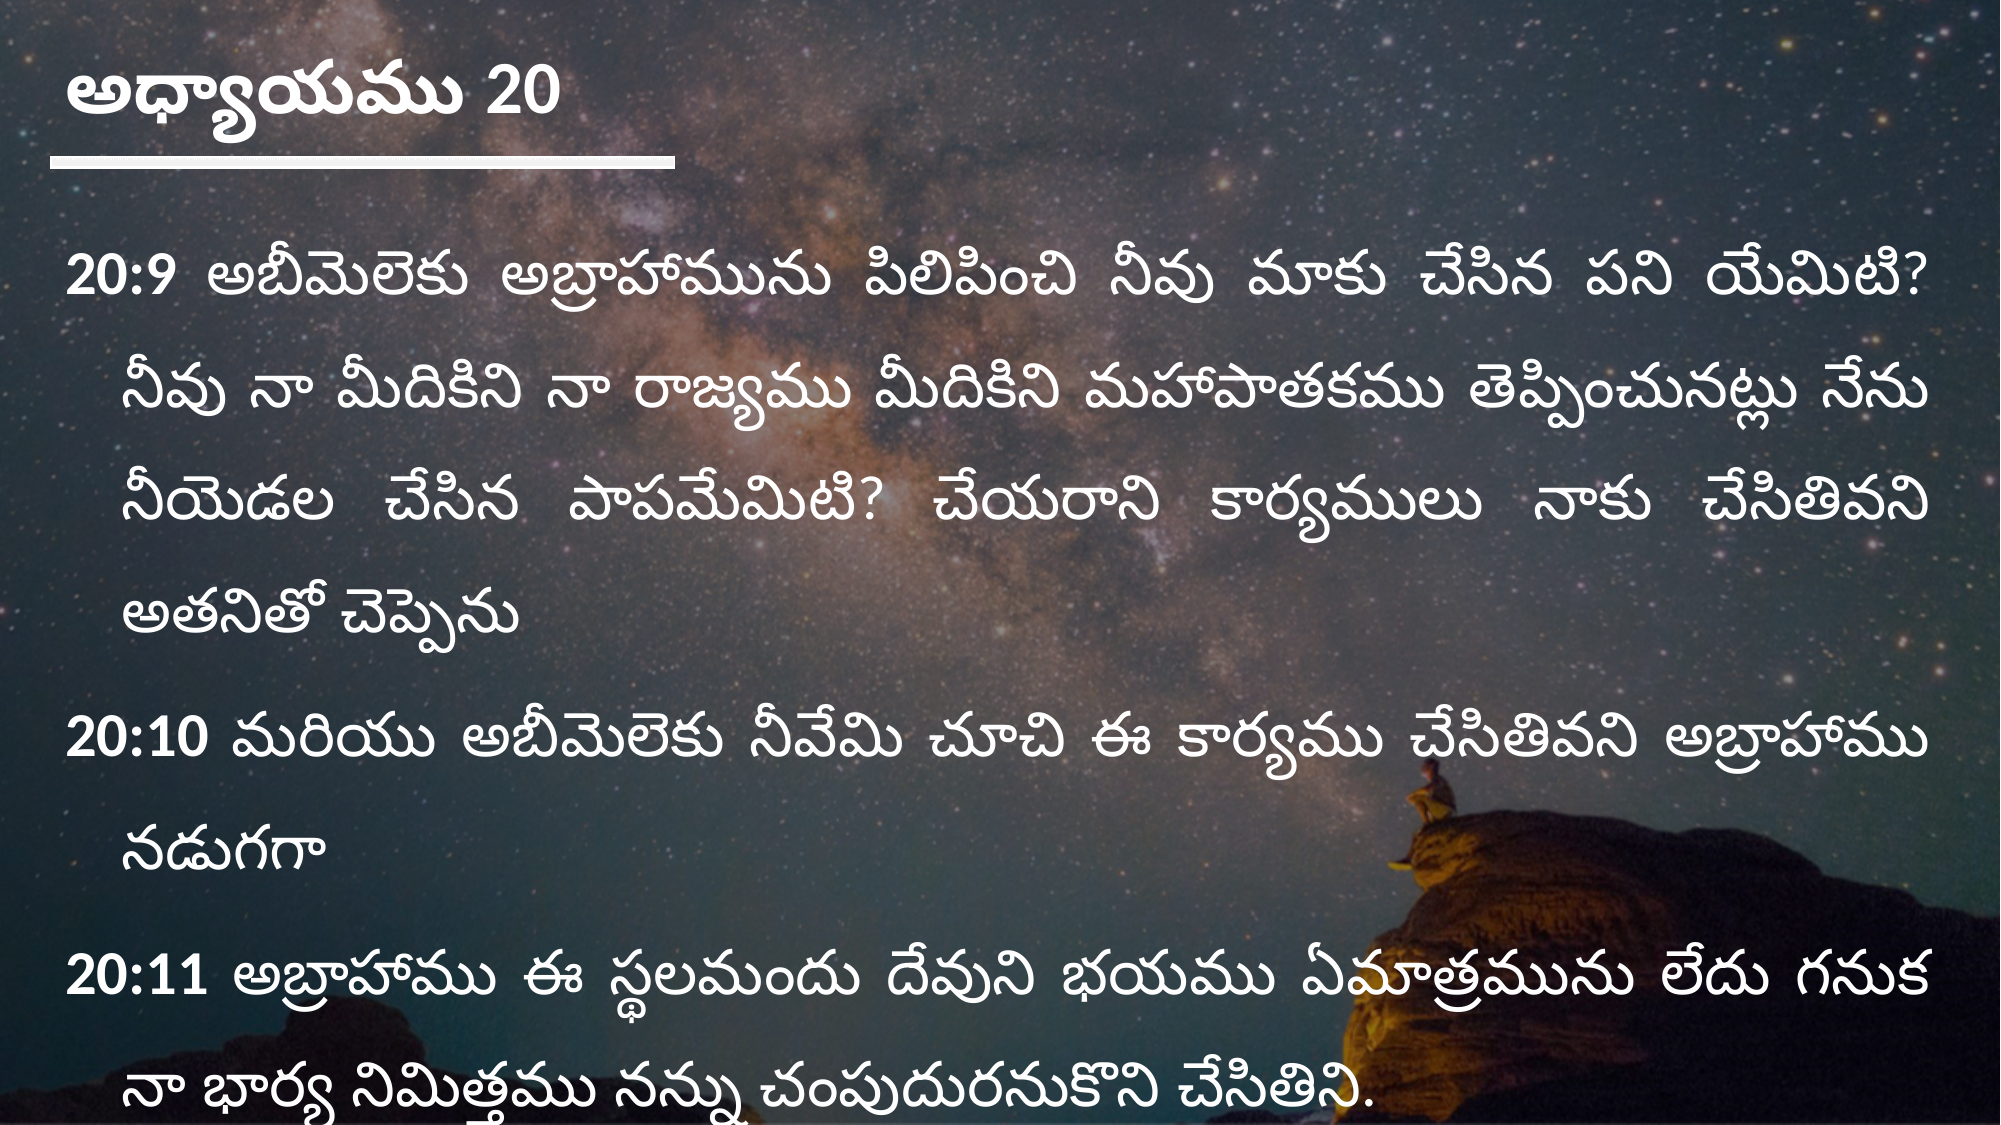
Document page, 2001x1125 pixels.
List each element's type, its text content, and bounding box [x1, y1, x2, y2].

picture [0, 0, 2000, 1125]
list 20:9 అబీమెలెకు అబ్రాహామును పిలిపించి నీవు మాకు చేసిన పని యేమిటి? నీవు నా మీదికిని నా రాజ్యము మీదికిని మహాపాతకము తెప్పించునట్లు నేను నీయెడల చేసిన పాపమేమిటి? చేయరాని కార్యములు నాకు చేసితివని అతనితో చెప్పెను 20:10 మరియు అబీమెలెకు నీవేమి చూచి ఈ కార్యము చేసితివని అబ్రాహాము నడుగగా 20:11 అబ్రాహాము ఈ స్థలమందు దేవుని భయము ఏమాత్రమును లేదు గనుక నా భార్య నిమిత్తము నన్ను చంపుదురనుకొని చేసితిని. [50, 187, 1946, 1063]
title అధ్యాయము 20 [50, 0, 1925, 167]
